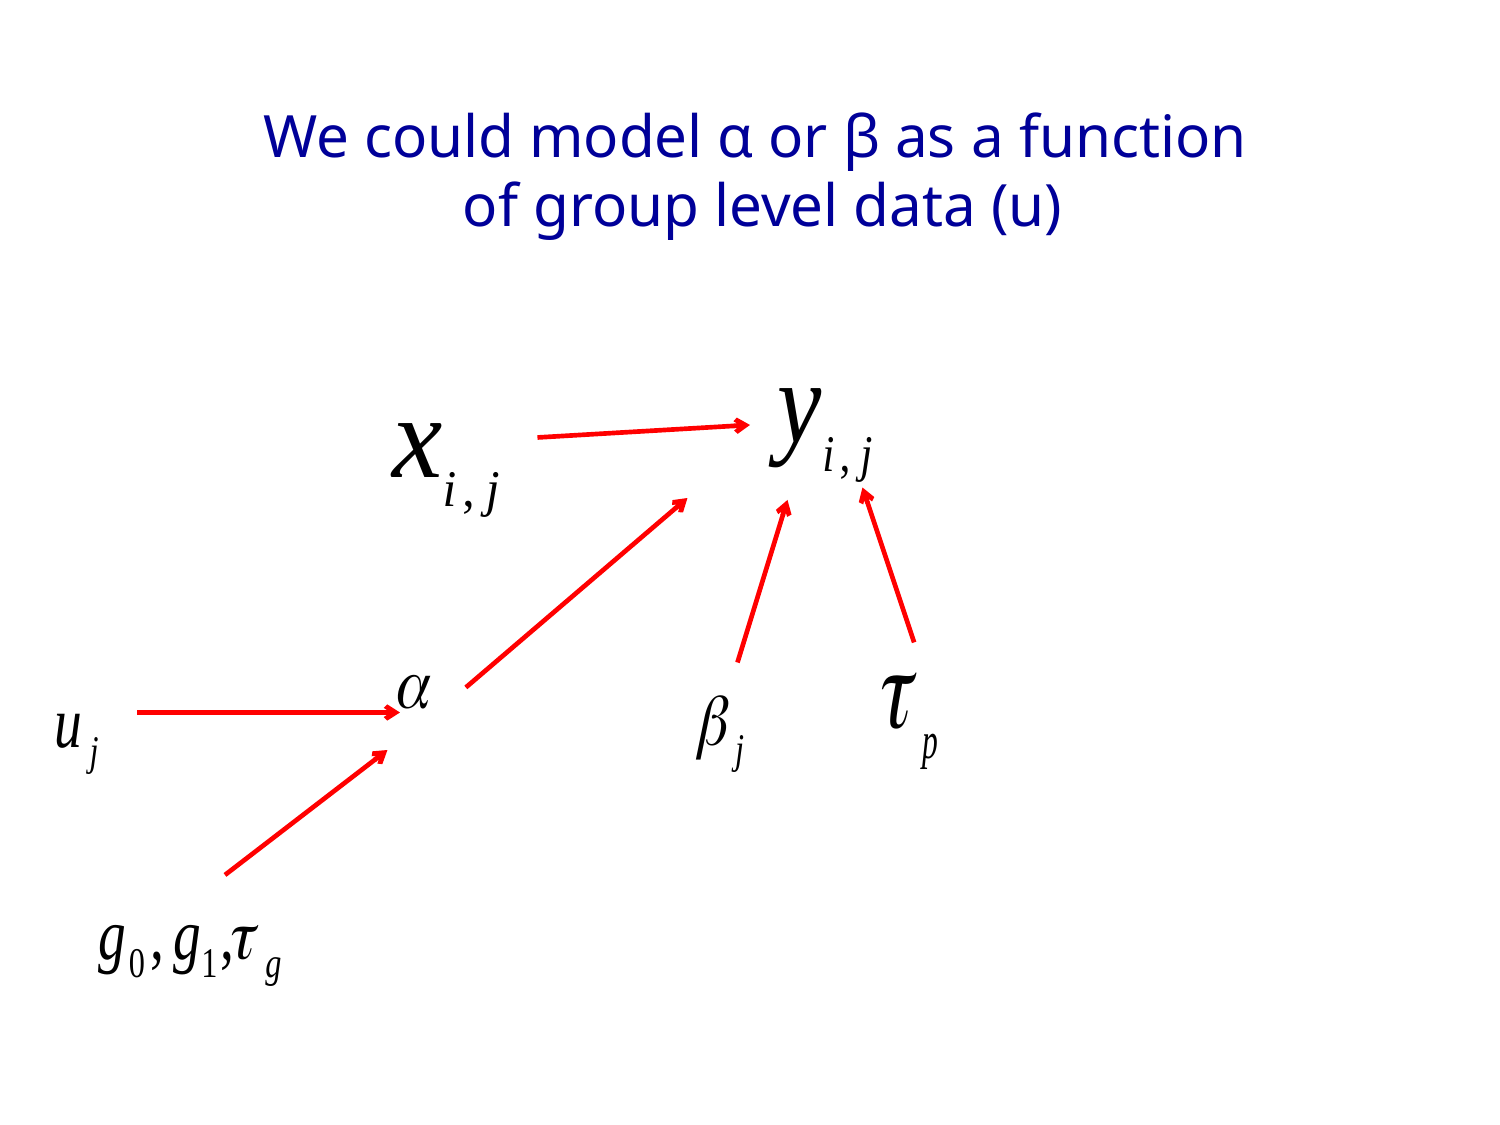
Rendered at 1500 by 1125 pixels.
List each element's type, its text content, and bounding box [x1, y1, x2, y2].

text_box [537, 424, 751, 438]
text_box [224, 749, 388, 876]
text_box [877, 617, 951, 789]
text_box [87, 887, 296, 1003]
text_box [47, 674, 113, 791]
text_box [862, 487, 915, 643]
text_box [756, 331, 888, 501]
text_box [465, 497, 688, 688]
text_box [374, 366, 517, 537]
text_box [737, 499, 788, 663]
title We could model α or β as a function of group level data (u) [50, 75, 1475, 263]
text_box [389, 660, 446, 727]
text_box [685, 672, 756, 789]
